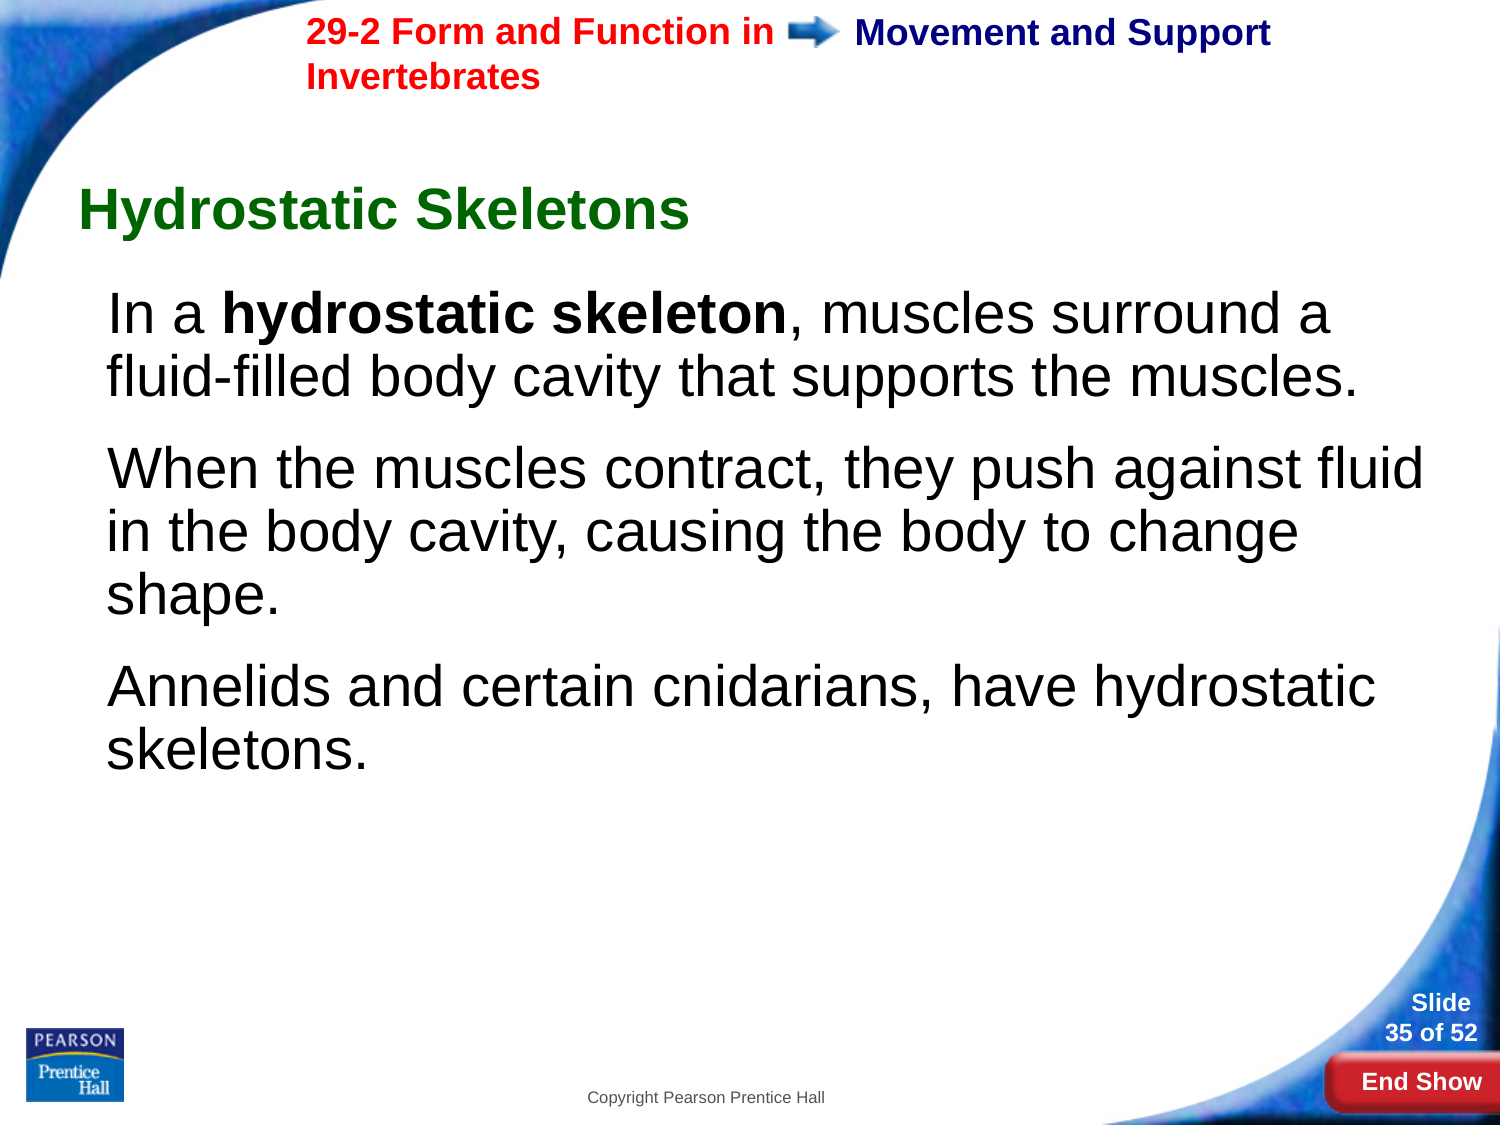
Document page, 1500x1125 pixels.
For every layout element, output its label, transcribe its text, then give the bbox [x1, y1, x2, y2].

title Movement and Support [839, 0, 1500, 76]
picture [0, 0, 1500, 1125]
footer Copyright Pearson Prentice Hall [468, 1078, 945, 1105]
list Hydrostatic Skeletons In a hydrostatic skeleton, muscles surround a fluid-filled body cavity that supports the muscles. When the muscles contract, they push against fluid in the body cavity, causing the body to change shape. Annelids and certain cnidarians, have hydrostatic skeletons. [44, 179, 1448, 976]
